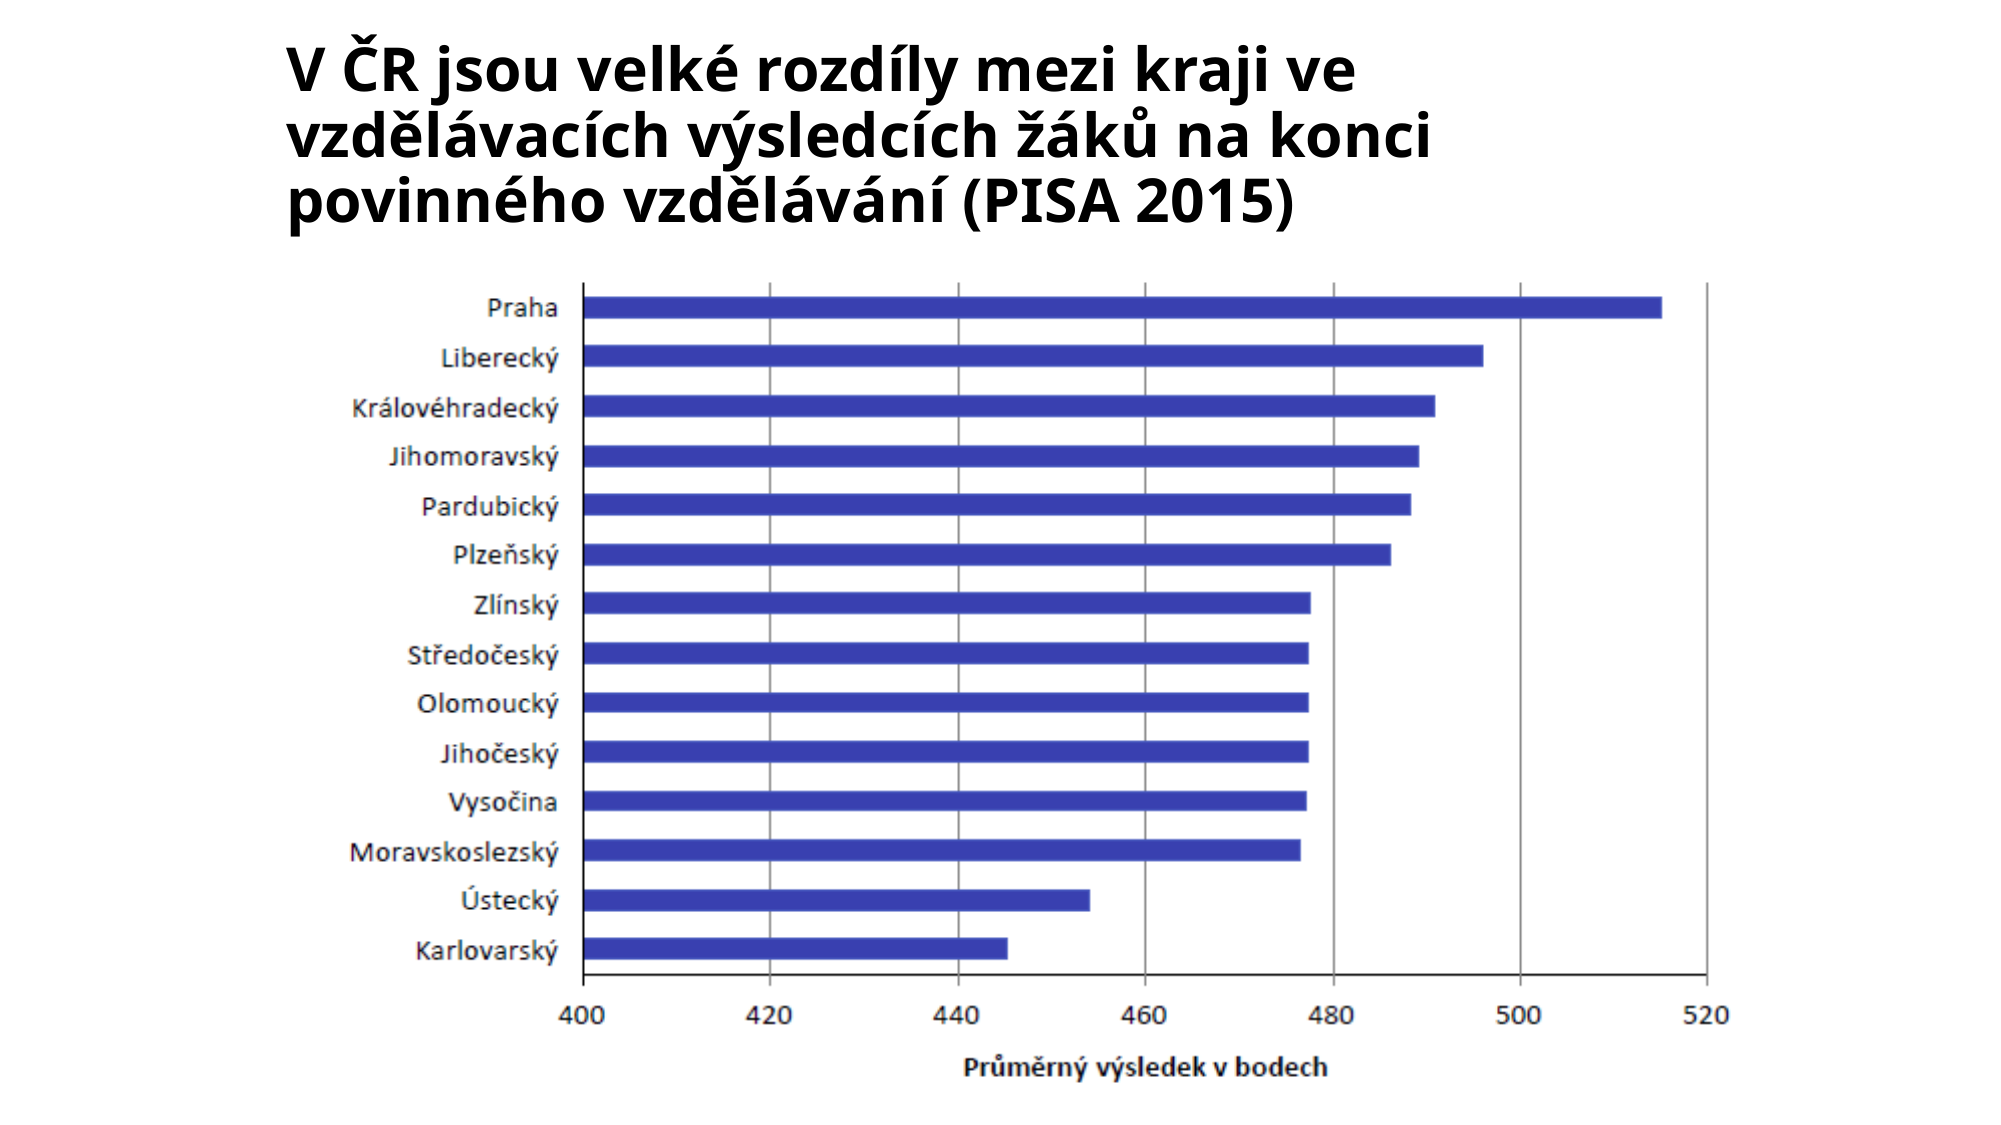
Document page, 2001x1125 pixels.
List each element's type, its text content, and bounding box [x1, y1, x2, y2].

title V ČR jsou velké rozdíly mezi kraji ve vzdělávacích výsledcích žáků na konci povinného vzdělávání (PISA 2015) [270, 31, 1638, 245]
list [314, 273, 1787, 1125]
